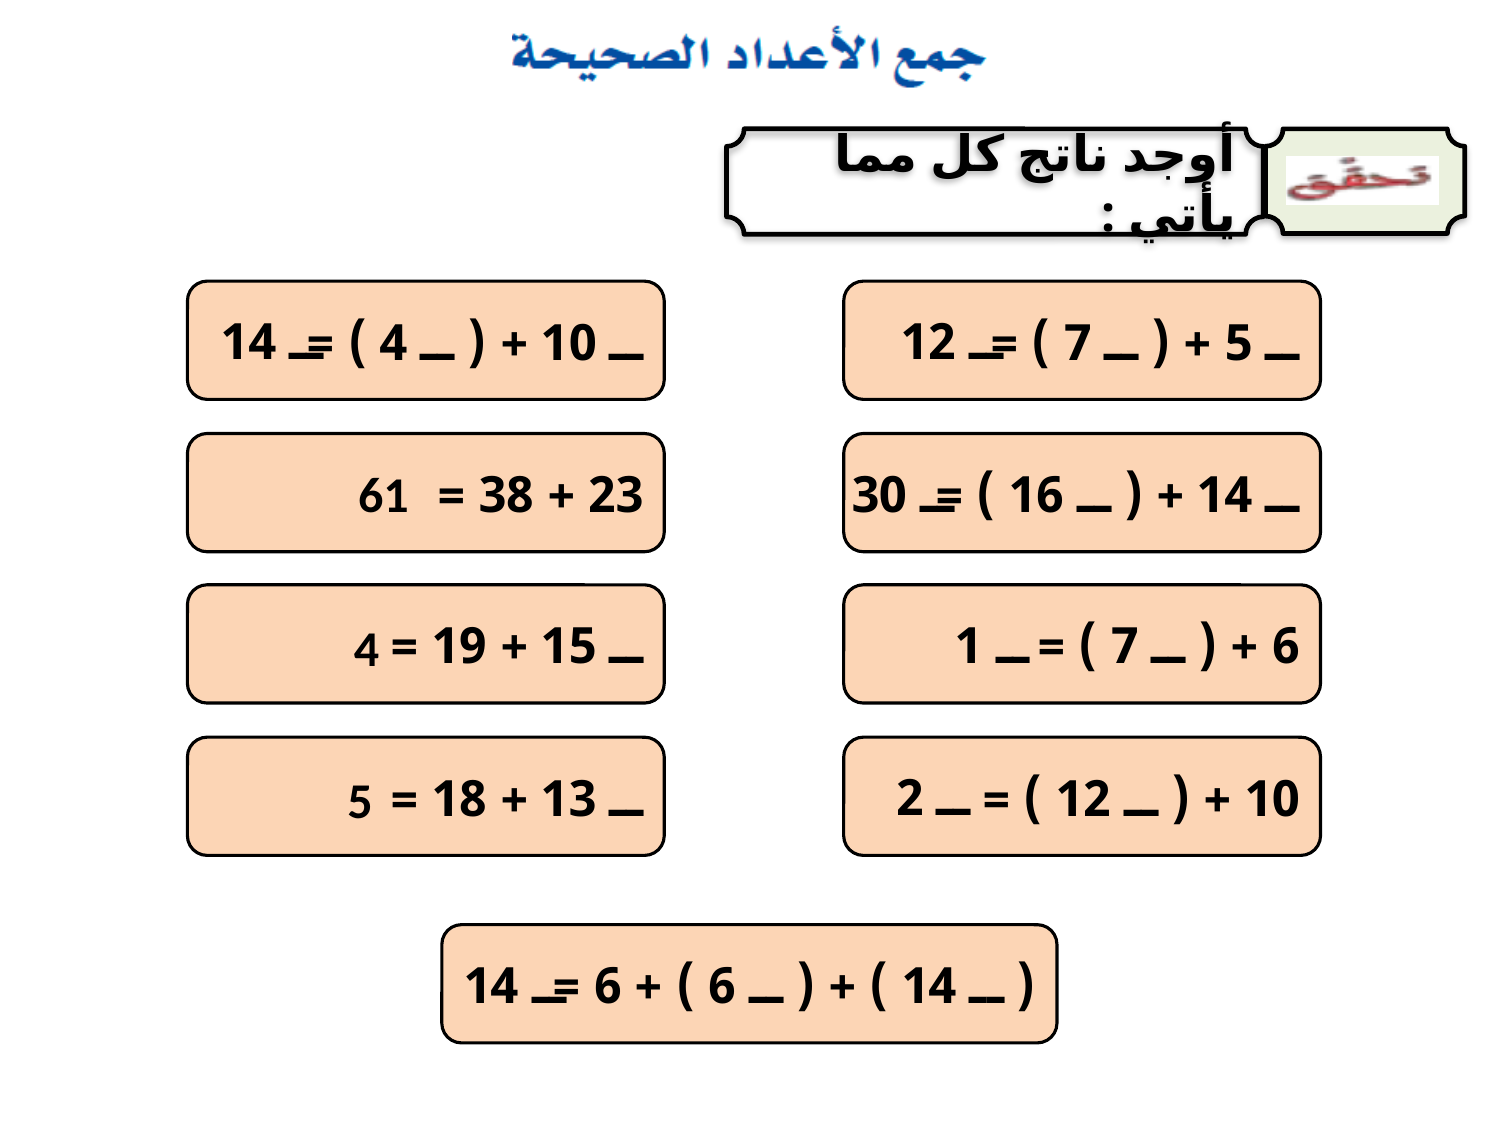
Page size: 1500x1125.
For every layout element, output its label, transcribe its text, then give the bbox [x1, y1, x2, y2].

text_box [726, 128, 1466, 235]
text_box ــ 13 + 18 = [187, 737, 665, 856]
text_box ــ 1 [919, 608, 1067, 679]
text_box ــ 14 [199, 304, 347, 376]
text_box ــ 2 [860, 760, 1008, 832]
text_box ــ 10 + ( ــ 4 ) = [187, 281, 665, 400]
text_box 4 [292, 611, 441, 683]
text_box ــ 30 [829, 456, 977, 528]
text_box 10 + ( ــ 12 ) = [843, 737, 1321, 856]
text_box 61 [309, 456, 458, 528]
text_box ــ 14 + ( ــ 16 ) = [843, 433, 1321, 552]
text_box 23 + 38 = [187, 433, 665, 552]
text_box 5 [286, 762, 434, 834]
text_box ( ــ 14 ) + ( ــ 6 ) + 6 = [441, 924, 1057, 1043]
text_box ــ 14 [441, 948, 590, 1019]
text_box ــ 5 + ( ــ 7 ) = [843, 281, 1321, 400]
text_box ــ 15 + 19 = [187, 584, 665, 704]
text_box 6 + ( ــ 7 ) = [843, 584, 1321, 704]
picture [512, 23, 988, 91]
text_box ــ 12 [878, 304, 1027, 376]
